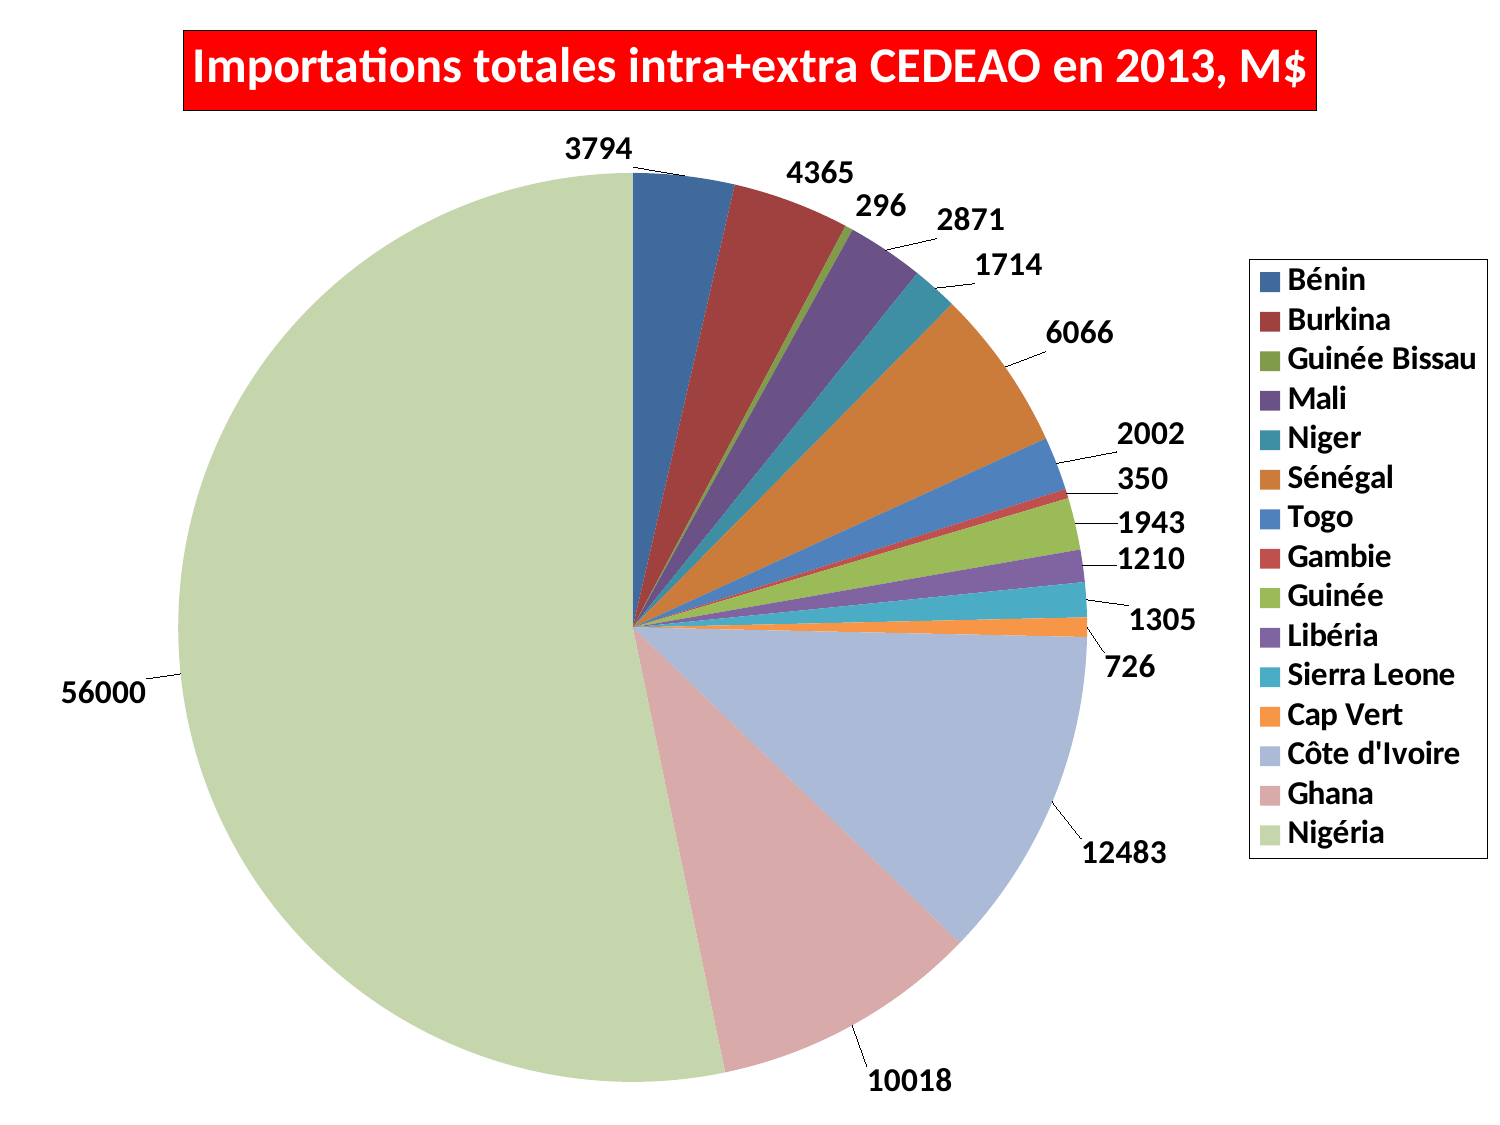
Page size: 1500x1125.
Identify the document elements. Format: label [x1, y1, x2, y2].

chart [0, 0, 1500, 1118]
